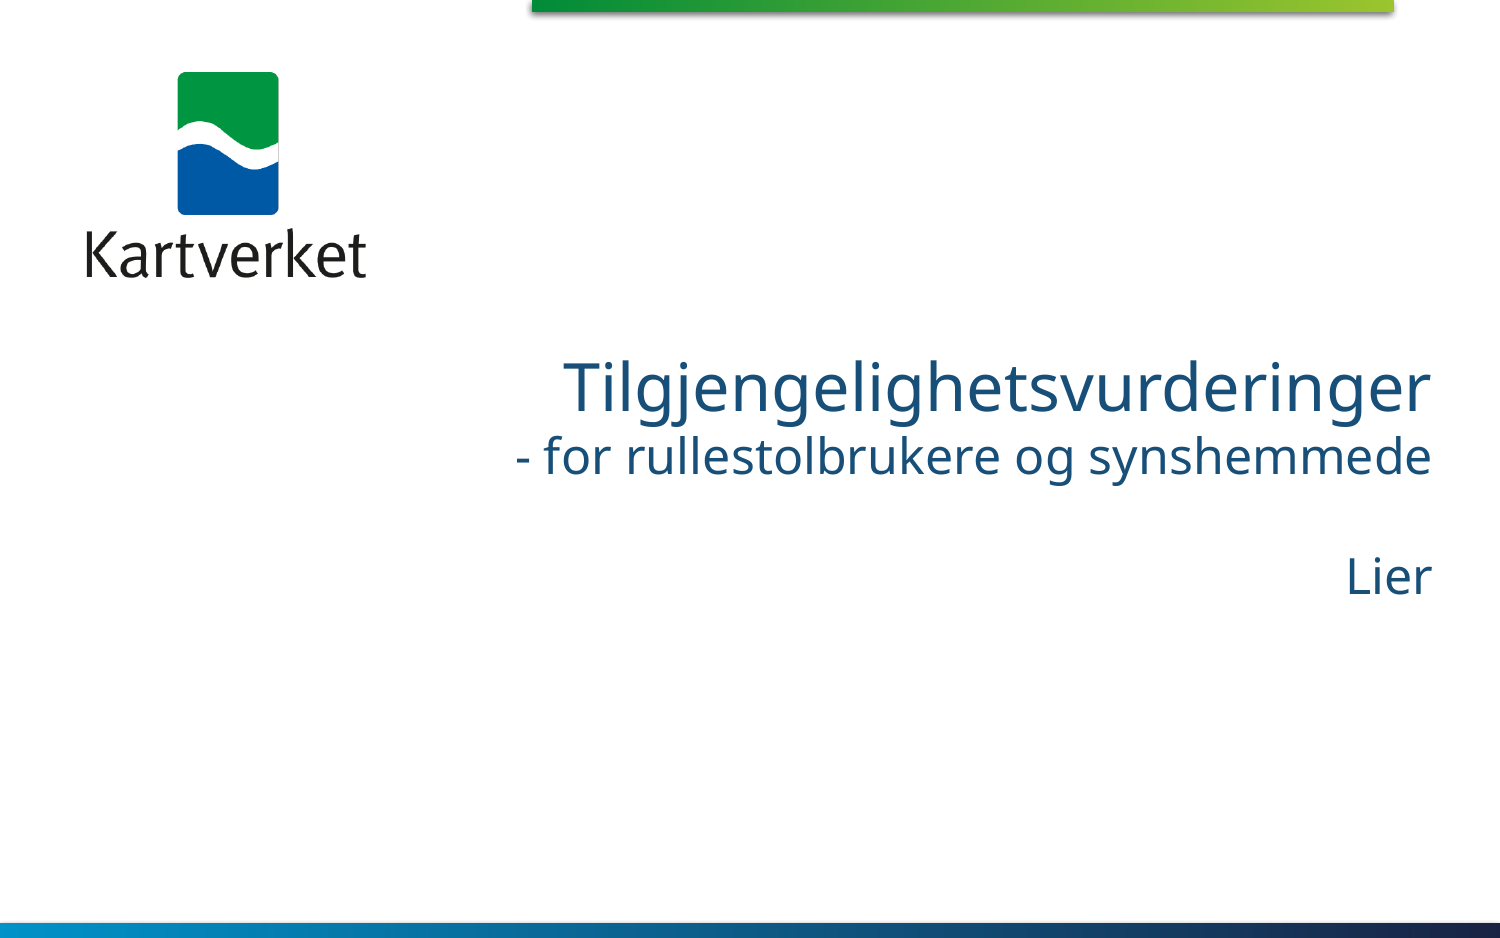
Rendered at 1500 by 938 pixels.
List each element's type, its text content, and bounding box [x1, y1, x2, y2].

text_box Tilgjengelighetsvurderinger - for rullestolbrukere og synshemmede Lier [66, 337, 1449, 613]
